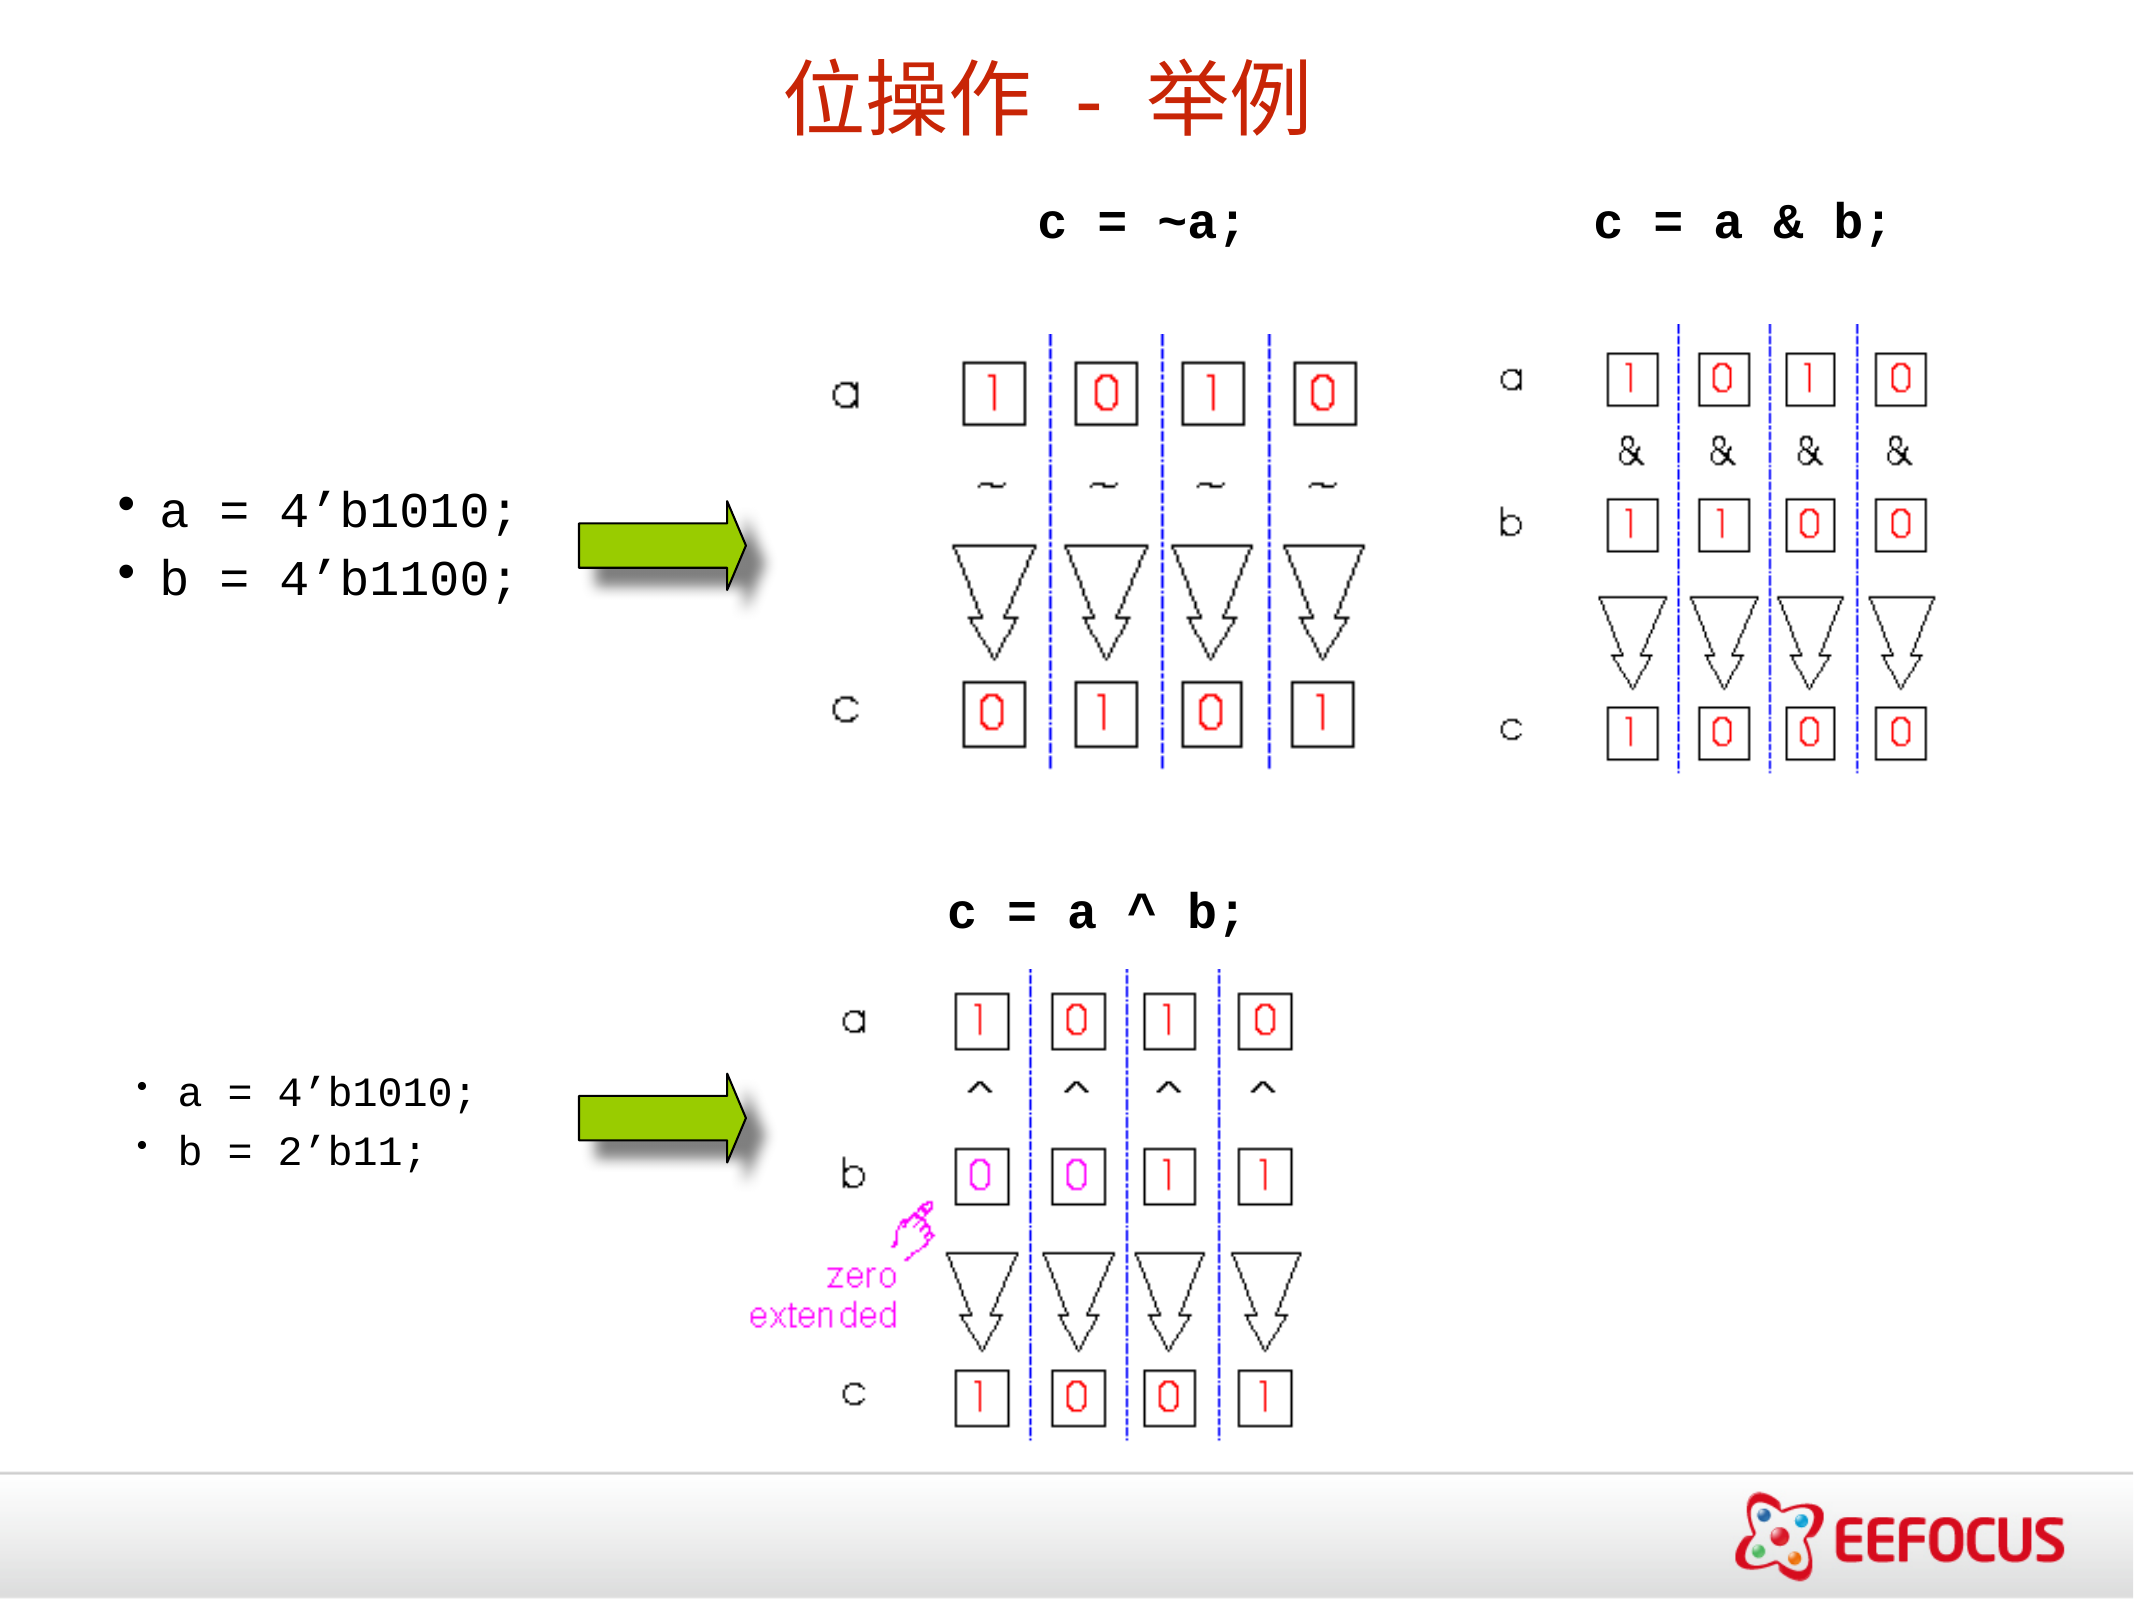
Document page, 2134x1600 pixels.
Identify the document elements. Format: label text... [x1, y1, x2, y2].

title 位操作 - 举例 [87, 0, 2009, 195]
text_box c = a & b; [1560, 195, 1927, 250]
text_box [578, 501, 746, 591]
text_box a = 4’b1010; b = 2’b11; [126, 1054, 540, 1185]
text_box a = 4’b1010; b = 4’b1100; [100, 466, 566, 640]
text_box c = a ^ b; [936, 868, 1258, 950]
picture [0, 0, 2134, 1600]
text_box c = ~a; [980, 195, 1304, 252]
text_box [578, 1095, 720, 1141]
